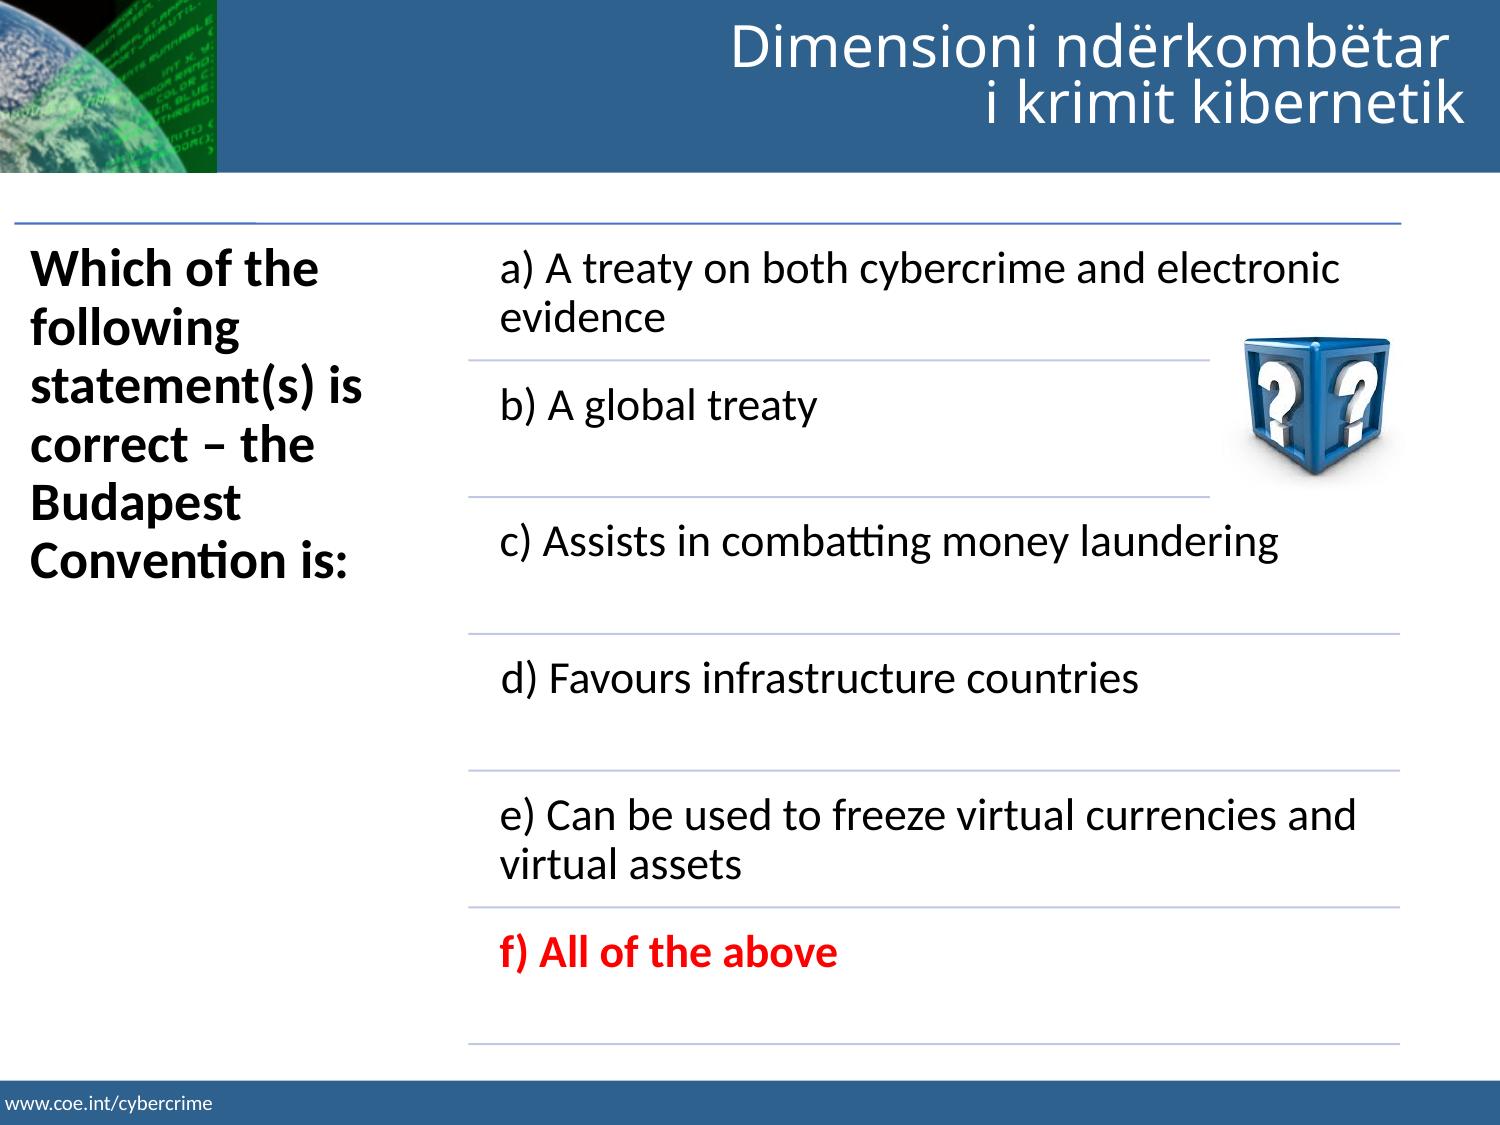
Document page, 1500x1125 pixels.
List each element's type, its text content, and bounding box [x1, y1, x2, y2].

picture [1210, 293, 1417, 501]
text_box Dimensioni ndërkombëtar i krimit kibernetik [515, 15, 1480, 143]
picture [0, 1, 217, 173]
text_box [14, 223, 1402, 1053]
